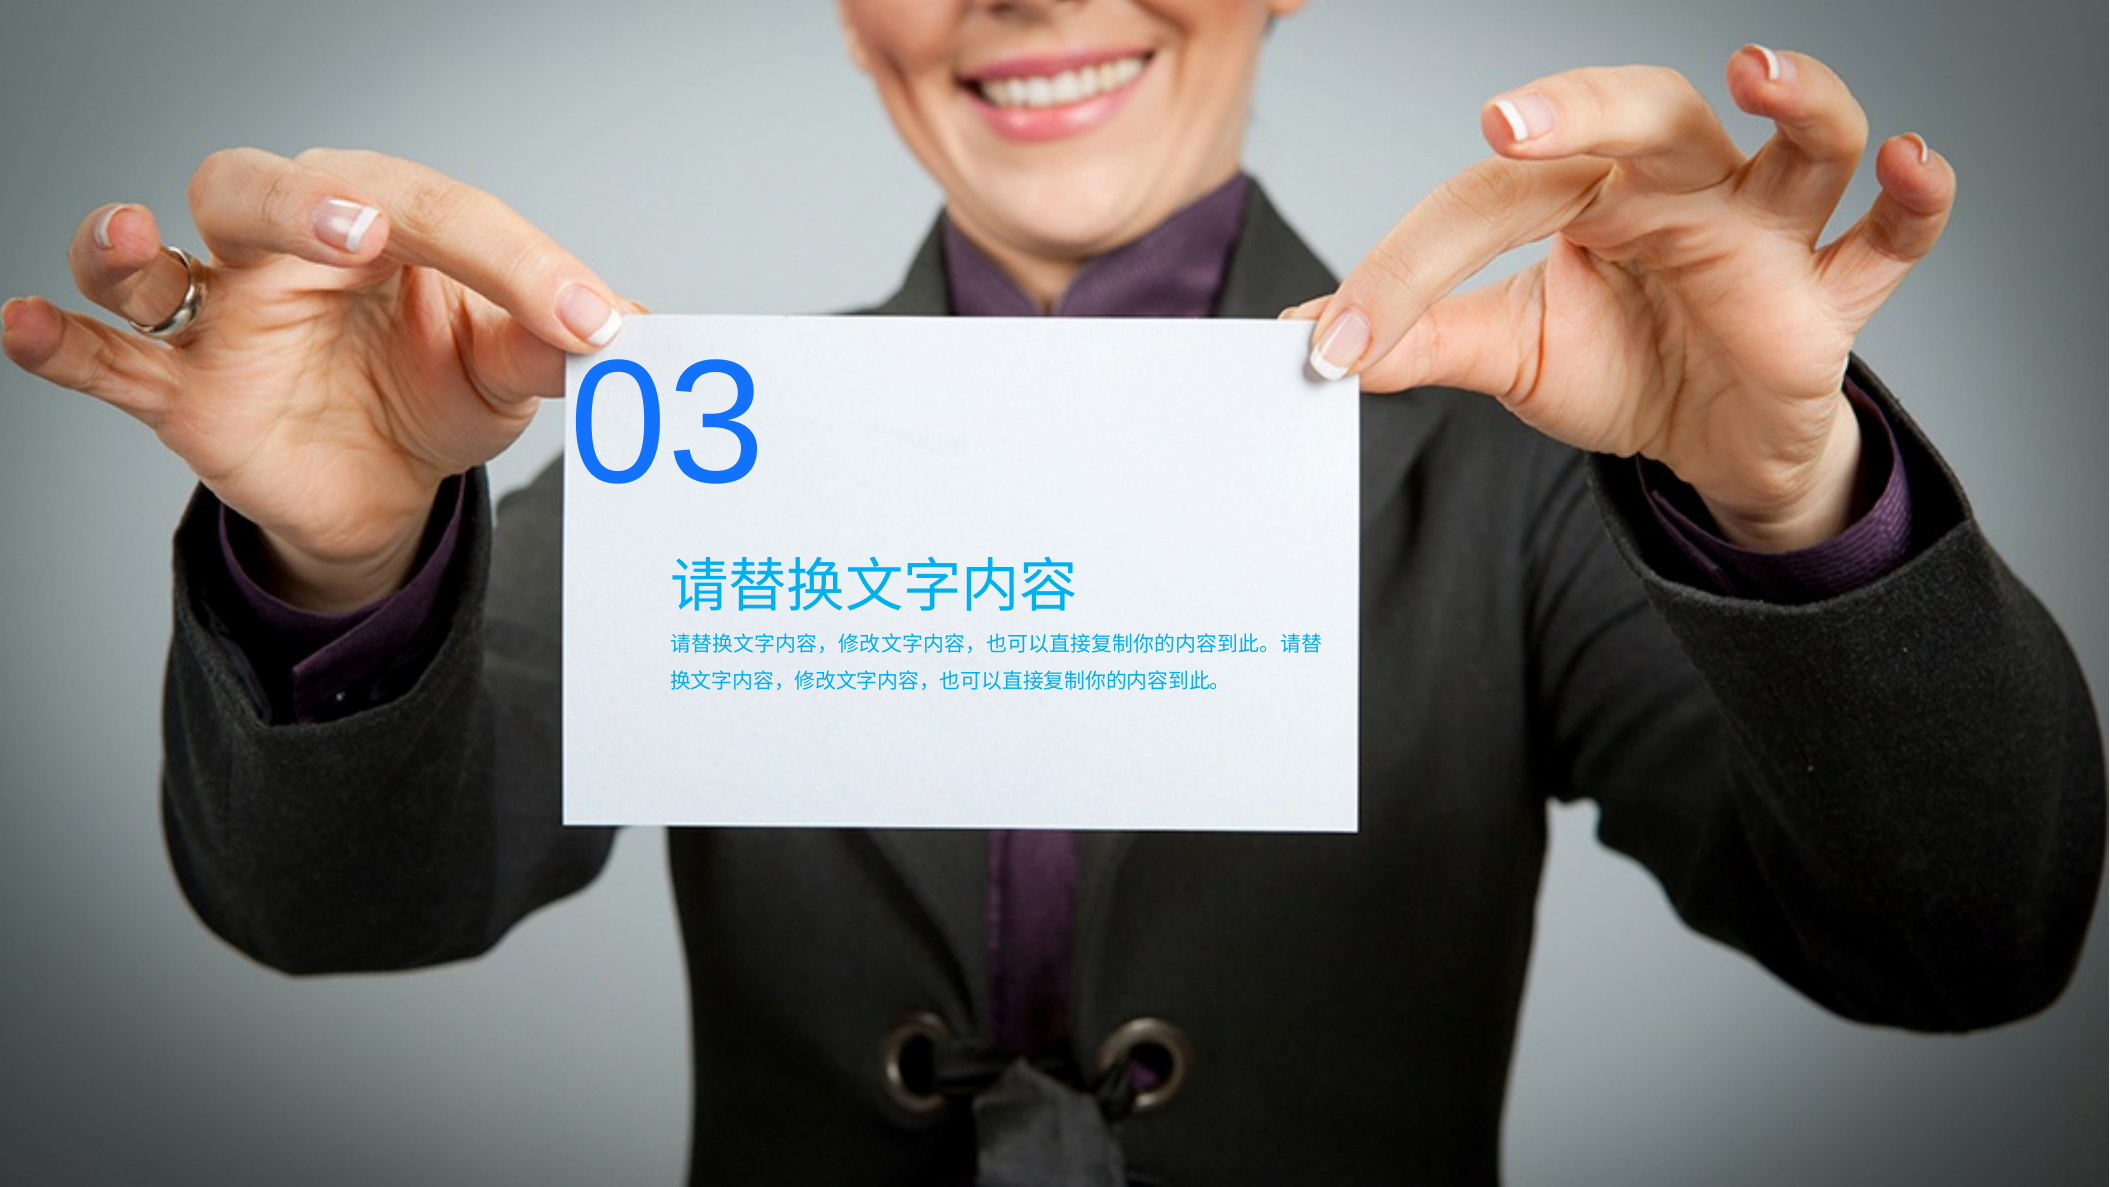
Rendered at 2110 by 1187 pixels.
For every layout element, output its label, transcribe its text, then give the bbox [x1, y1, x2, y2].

text_box 请替换文字内容，修改文字内容，也可以直接复制你的内容到此。请替换文字内容，修改文字内容，也可以直接复制你的内容到此。 [670, 618, 1323, 693]
text_box 请替换文字内容 [670, 527, 1139, 618]
text_box [0, 0, 2110, 1187]
text_box 03 [523, 299, 812, 526]
